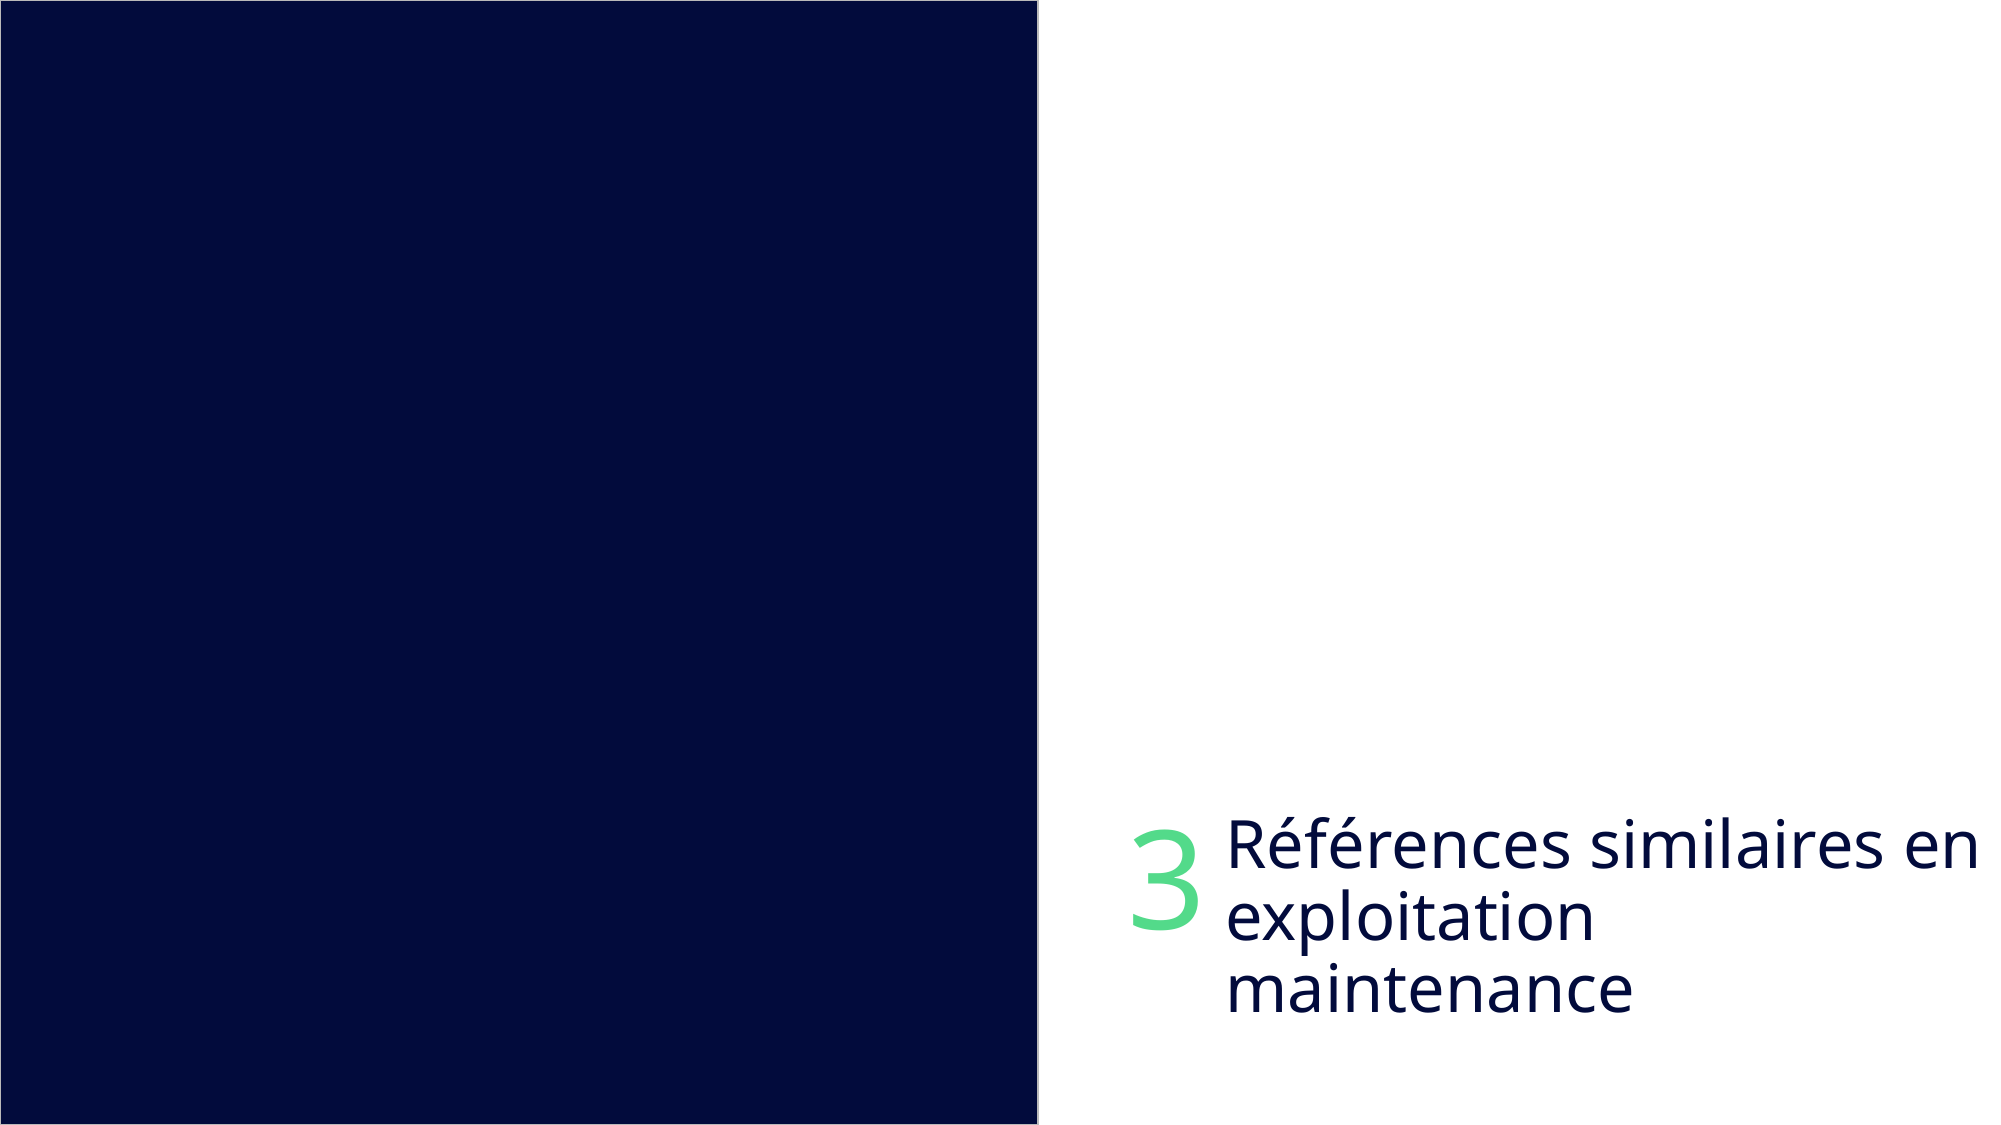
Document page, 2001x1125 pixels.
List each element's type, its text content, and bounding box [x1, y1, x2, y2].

text_box 3 [1112, 803, 1187, 910]
text_box Références similaires en exploitation maintenance [1210, 803, 2000, 910]
